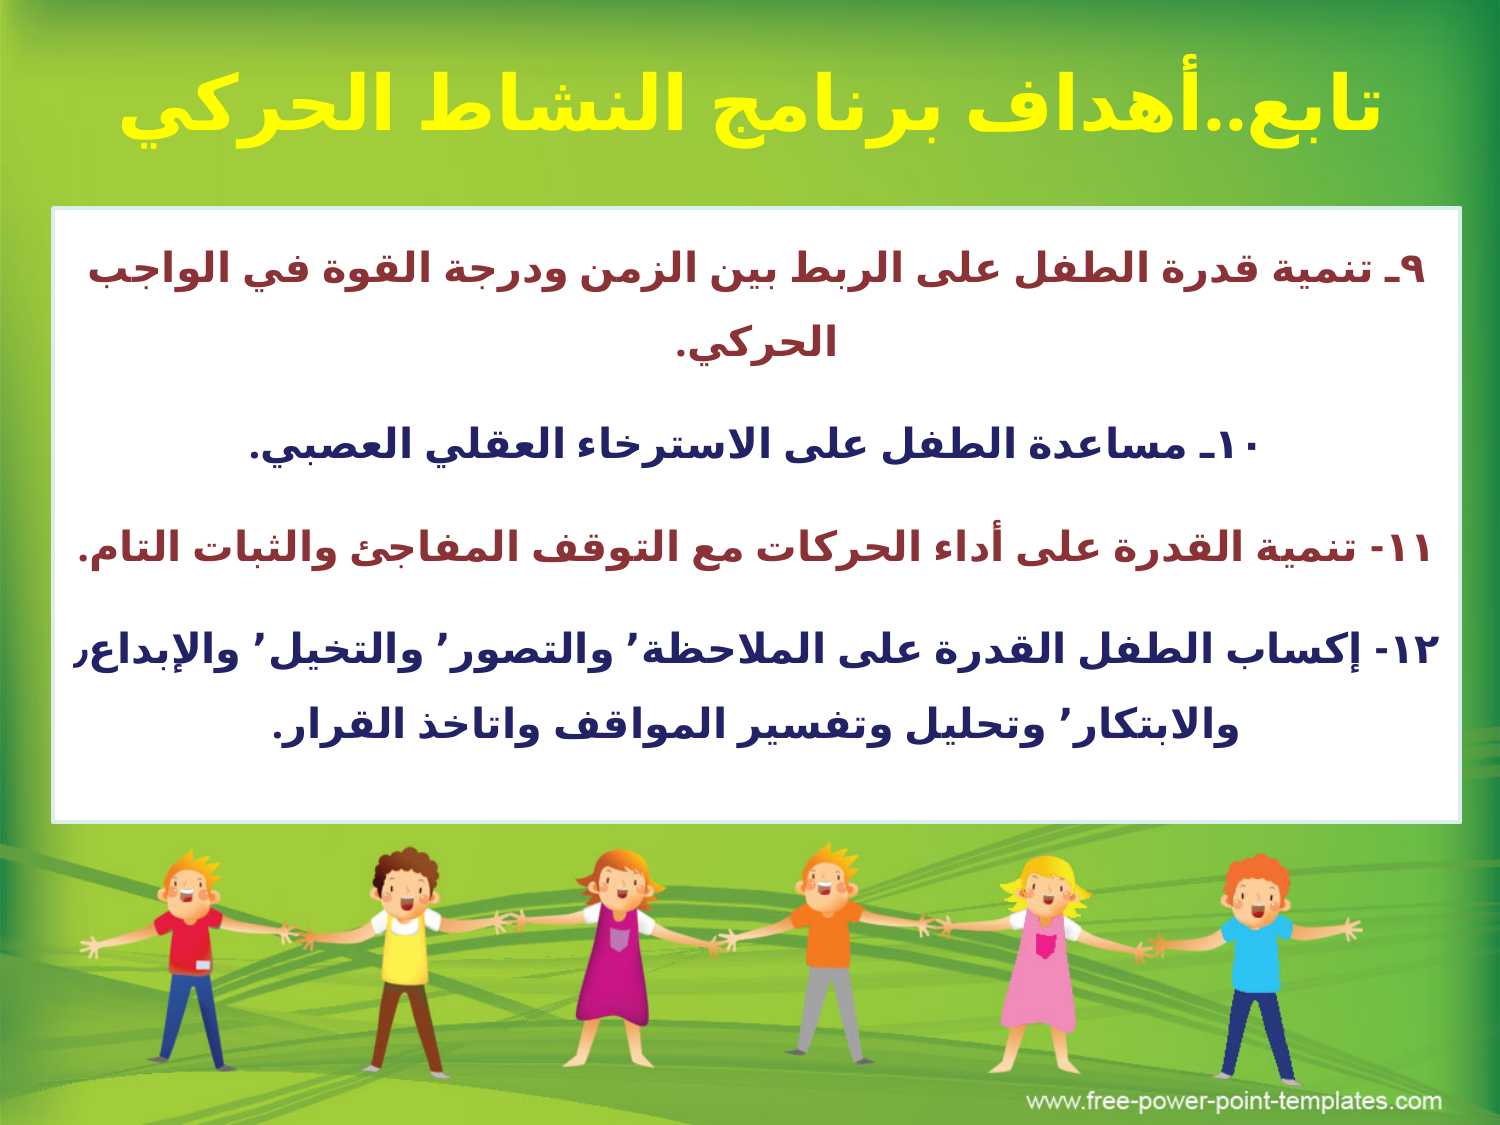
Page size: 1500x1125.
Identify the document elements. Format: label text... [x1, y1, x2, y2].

picture [0, 0, 1500, 1125]
title تابع..أهداف برنامج النشاط الحركي [76, 5, 1427, 194]
list ٩ـ تنمية قدرة الطفل على الربط بين الزمن ودرجة القوة في الواجب الحركي. ١٠ـ مساعدة الطفل على الاسترخاء العقلي العصبي. ١١- تنمية القدرة على أداء الحركات مع التوقف المفاجئ والثبات التام. ١٢- إكساب الطفل القدرة على الملاحظة٬ والتصور٬ والتخيل٬ والإبداع٫ والابتكار٬ وتحليل وتفسير المواقف واتاخذ القرار. [51, 206, 1462, 824]
